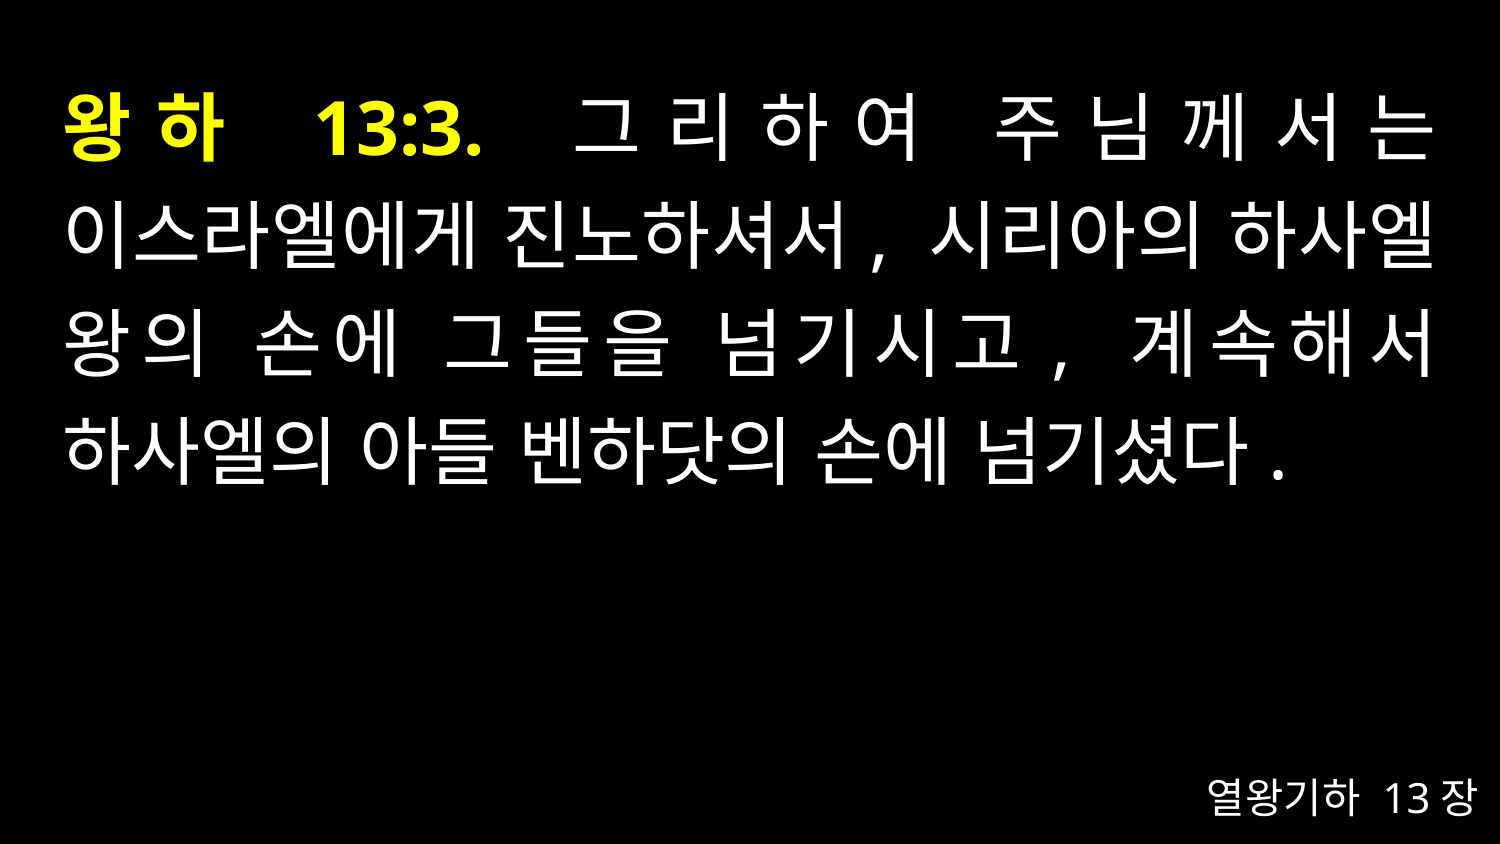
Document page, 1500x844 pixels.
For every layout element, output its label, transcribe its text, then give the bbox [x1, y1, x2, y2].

title 왕하 13:3. 그리하여 주님께서는 이스라엘에게 진노하셔서, 시리아의 하사엘 왕의 손에 그들을 넘기시고, 계속해서 하사엘의 아들 벤하닷의 손에 넘기셨다. [0, 0, 1500, 844]
subtitle 열왕기하 13장 [916, 770, 1500, 844]
